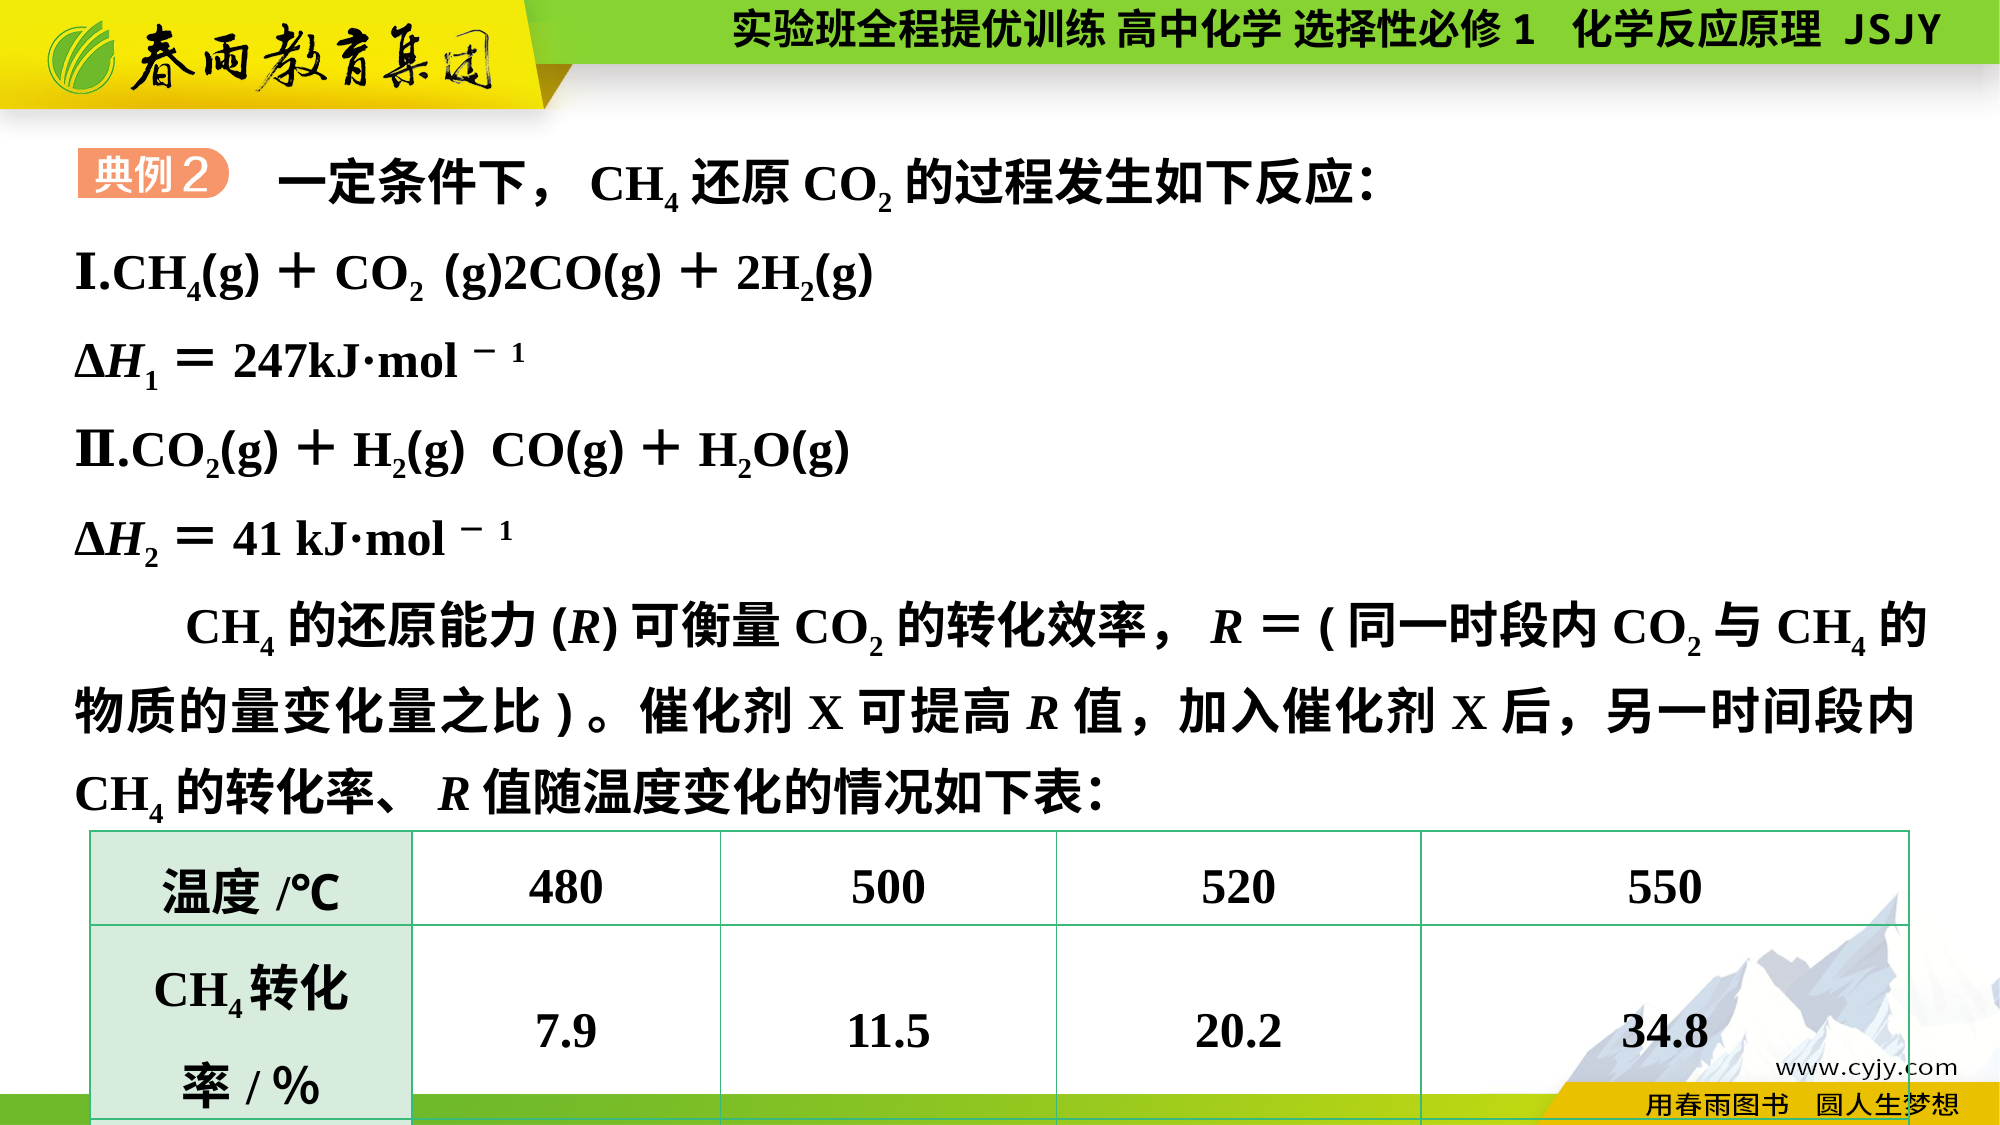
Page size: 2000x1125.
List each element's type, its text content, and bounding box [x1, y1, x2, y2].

table_cell 20.2 [1057, 926, 1420, 1118]
table_header 550 [1422, 832, 1908, 924]
table_header 520 [1057, 832, 1420, 924]
table_cell 2.4 [721, 1120, 1056, 1125]
table_header 500 [721, 832, 1056, 924]
table_cell 7.9 [413, 926, 720, 1118]
table_header 480 [413, 832, 720, 924]
table_cell R [91, 1120, 411, 1125]
picture [0, 0, 2000, 1125]
table_header 温度/℃ [91, 832, 411, 924]
table_cell 34.8 [1422, 926, 1908, 1118]
table_cell 2.1 [1057, 1120, 1420, 1125]
table_cell CH4转化率/％ [91, 926, 411, 1118]
table_cell 2.6 [413, 1120, 720, 1125]
table_cell 11.5 [721, 926, 1056, 1118]
table_cell 1.8 [1422, 1120, 1908, 1125]
